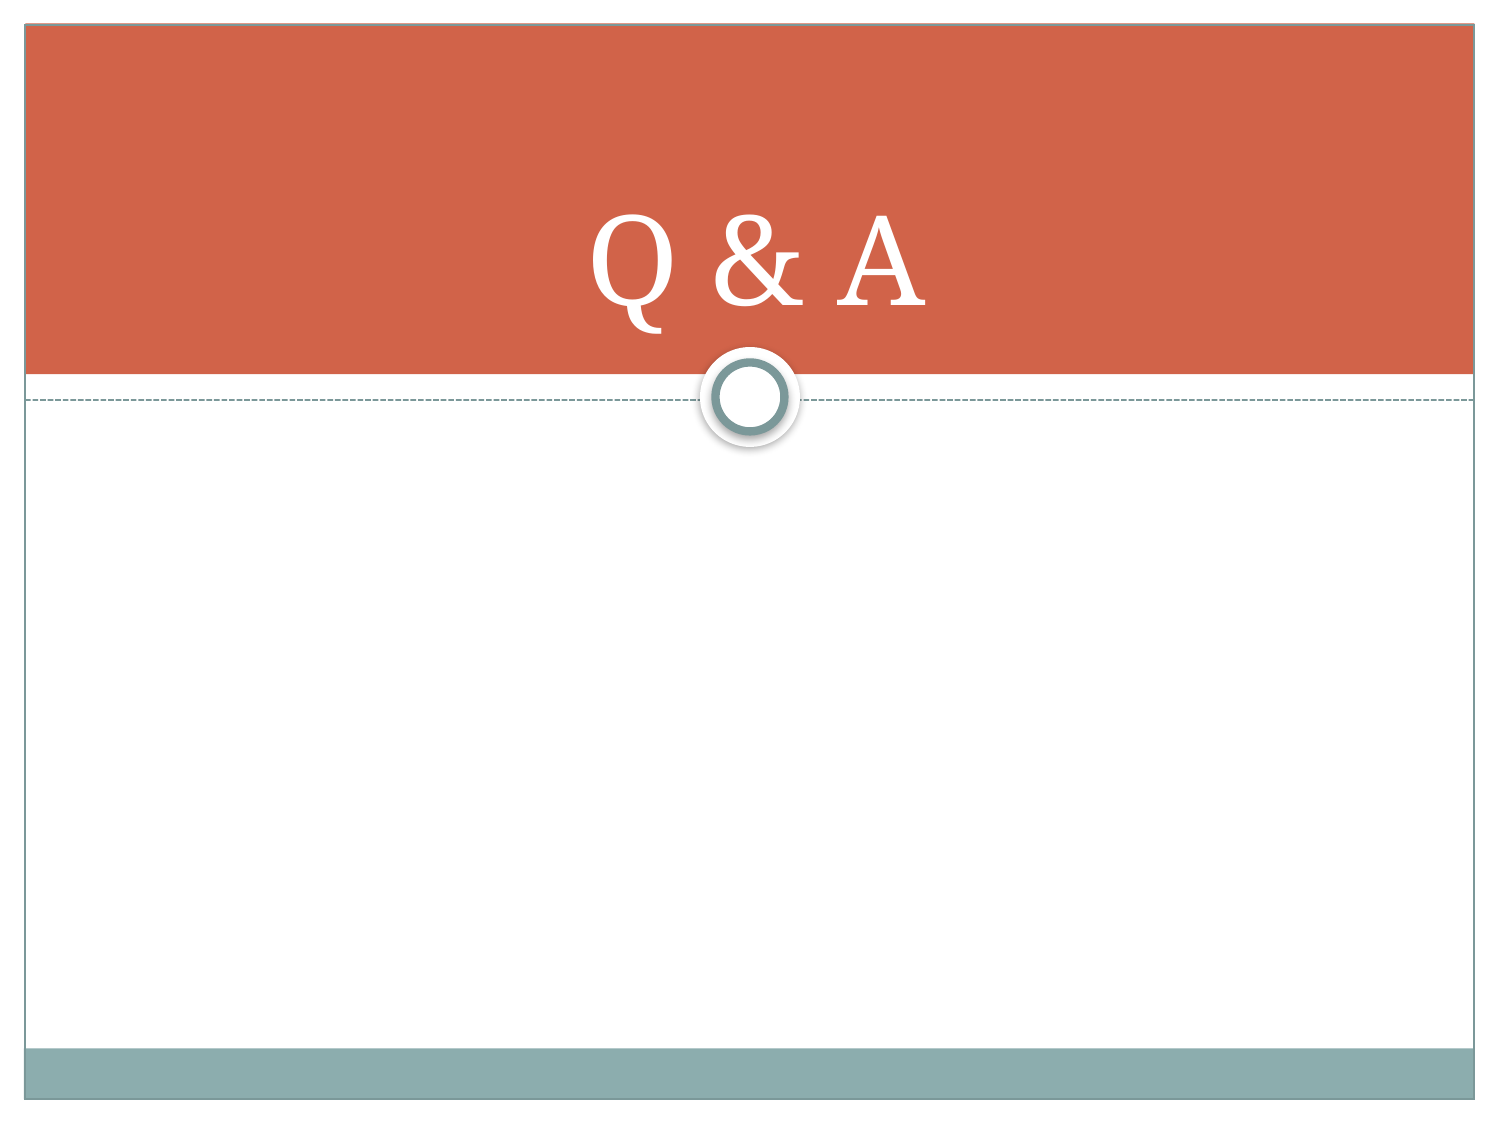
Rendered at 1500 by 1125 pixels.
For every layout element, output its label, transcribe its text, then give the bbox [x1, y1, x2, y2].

title Q & A [118, 87, 1394, 338]
